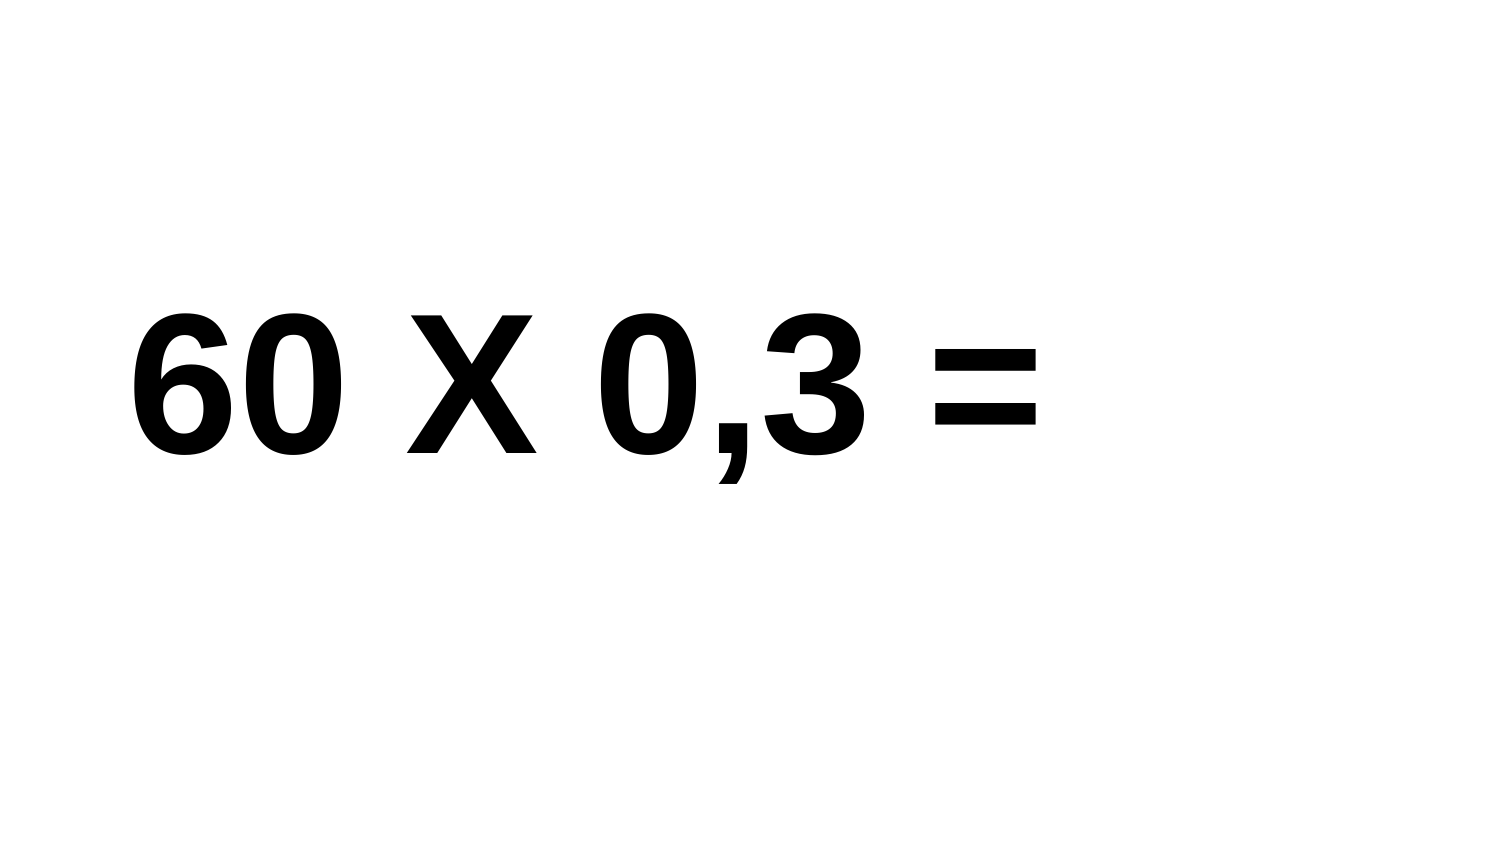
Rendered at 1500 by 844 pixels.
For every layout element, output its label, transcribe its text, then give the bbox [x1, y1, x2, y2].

text_box 60 X 0,3 = [112, 318, 1388, 509]
